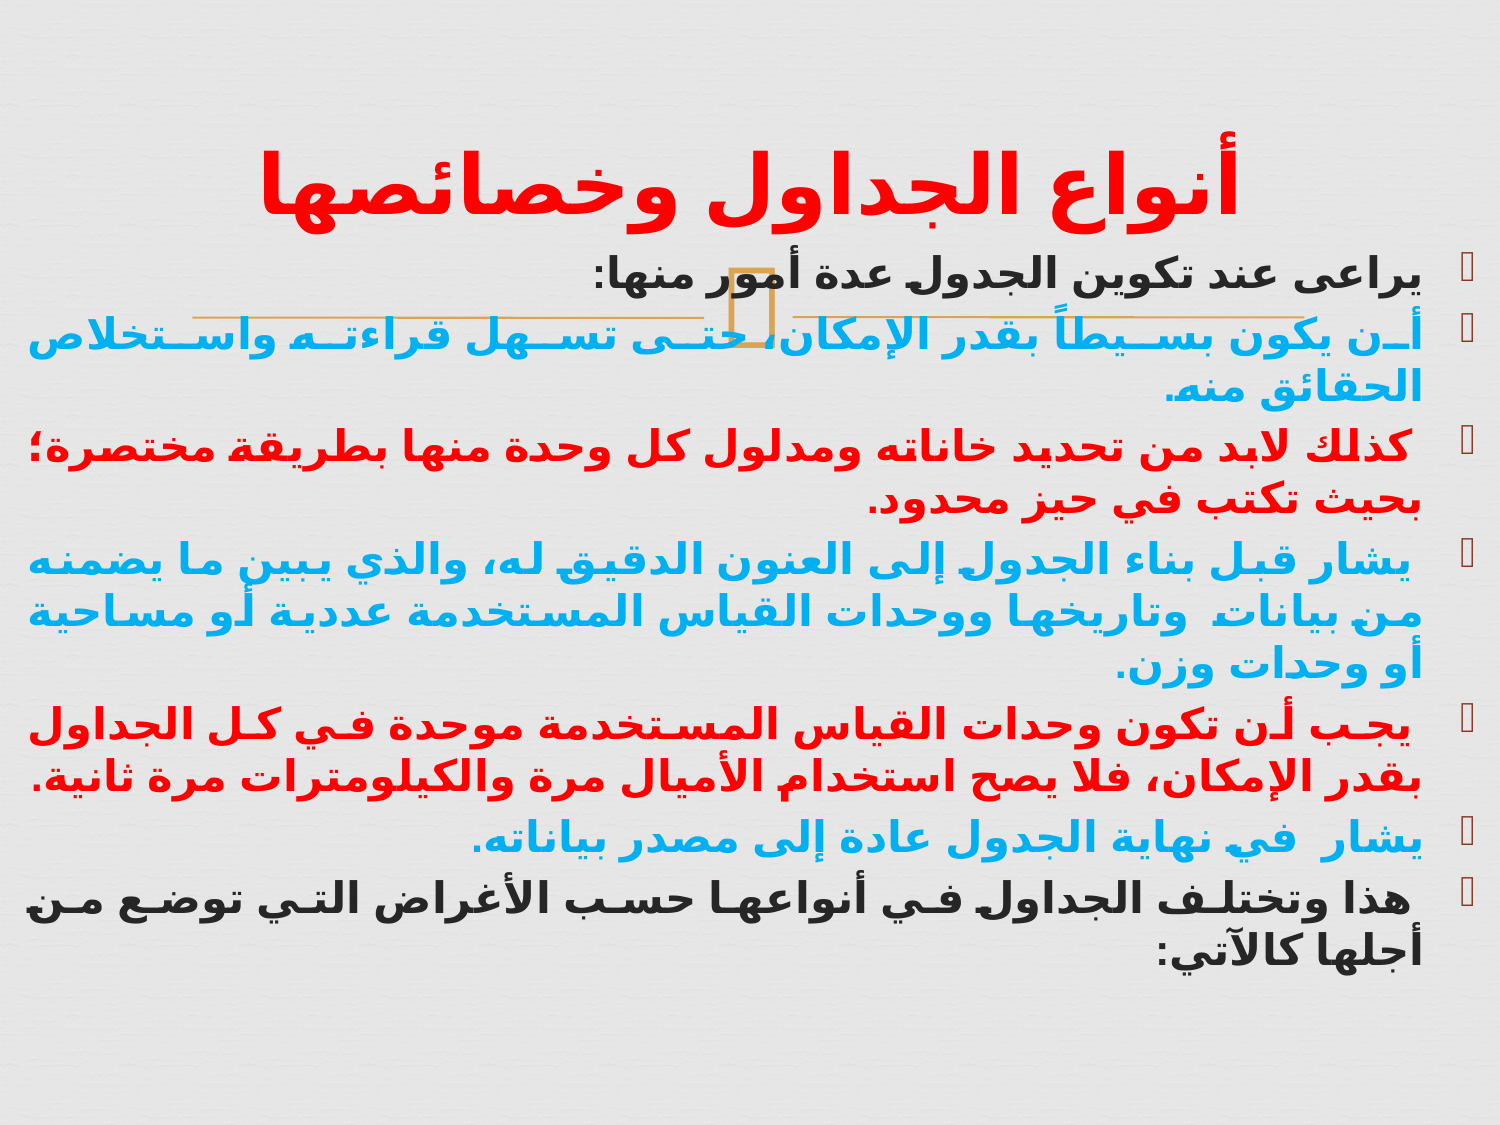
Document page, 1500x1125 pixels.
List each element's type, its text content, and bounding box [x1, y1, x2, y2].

title أنواع الجداول وخصائصها [94, 99, 1407, 263]
list يراعى عند تكوين الجدول عدة أمور منها: أن يكون بسيطاً بقدر الإمكان، حتى تسهل قراءته واستخلاص الحقائق منه. كذلك لابد من تحديد خاناته ومدلول كل وحدة منها بطريقة مختصرة؛ بحيث تكتب في حيز محدود. يشار قبل بناء الجدول إلى العنون الدقيق له، والذي يبين ما يضمنه من بيانات وتاريخها ووحدات القياس المستخدمة عددية أو مساحية أو وحدات وزن. يجب أن تكون وحدات القياس المستخدمة موحدة في كل الجداول بقدر الإمكان، فلا يصح استخدام الأميال مرة والكيلومترات مرة ثانية. يشار في نهاية الجدول عادة إلى مصدر بياناته. هذا وتختلف الجداول في أنواعها حسب الأغراض التي توضع من أجلها كالآتي: [12, 237, 1488, 1100]
